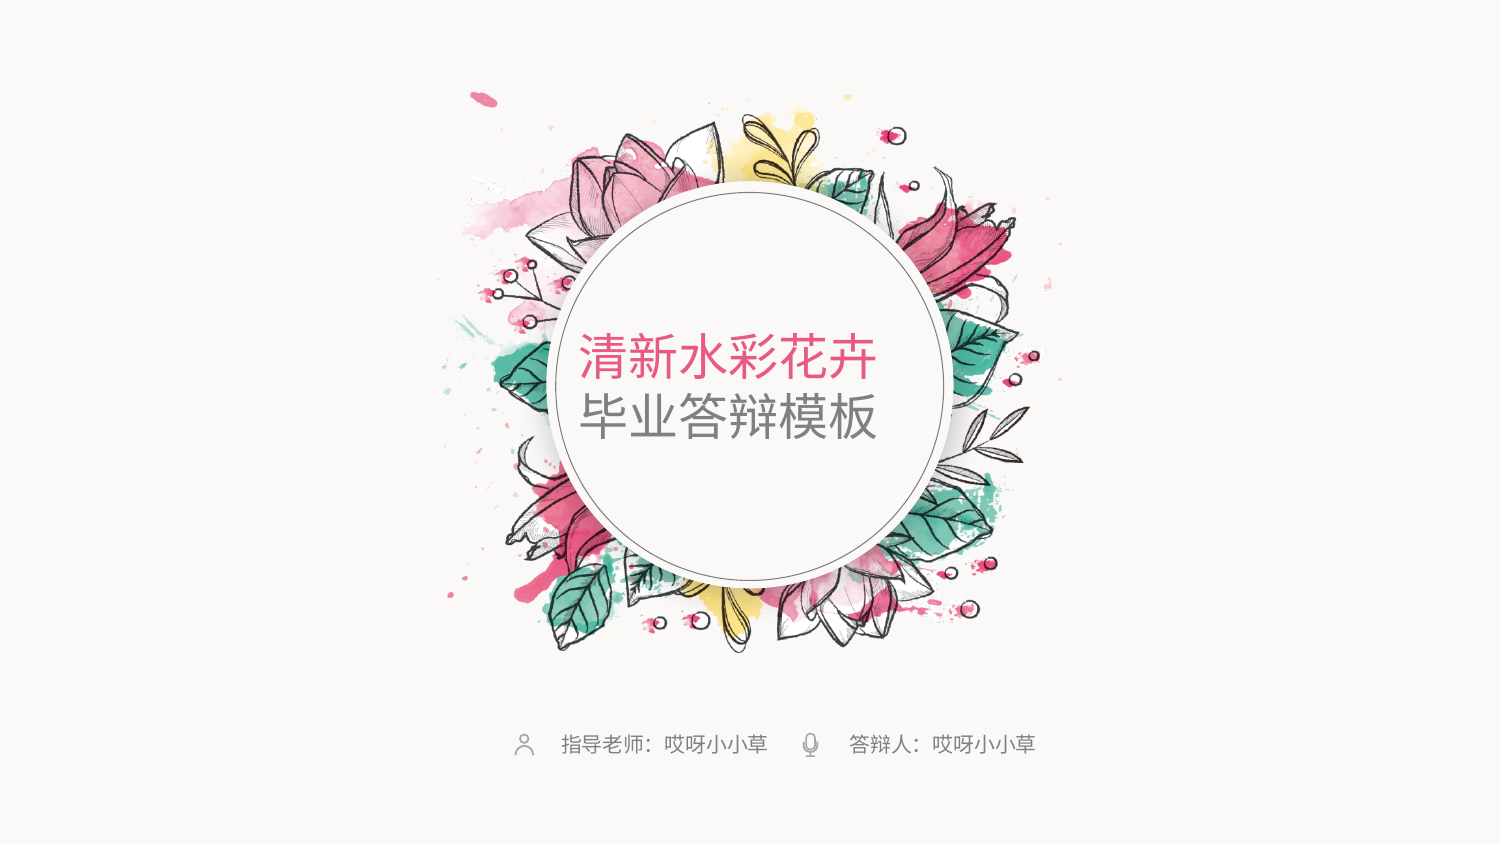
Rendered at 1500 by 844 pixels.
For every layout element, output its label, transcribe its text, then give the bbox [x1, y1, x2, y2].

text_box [802, 732, 819, 758]
text_box 指导老师：哎呀小小草 [546, 724, 784, 765]
text_box 答辩人：哎呀小小草 [835, 724, 1052, 765]
picture [437, 90, 1062, 653]
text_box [514, 733, 535, 756]
